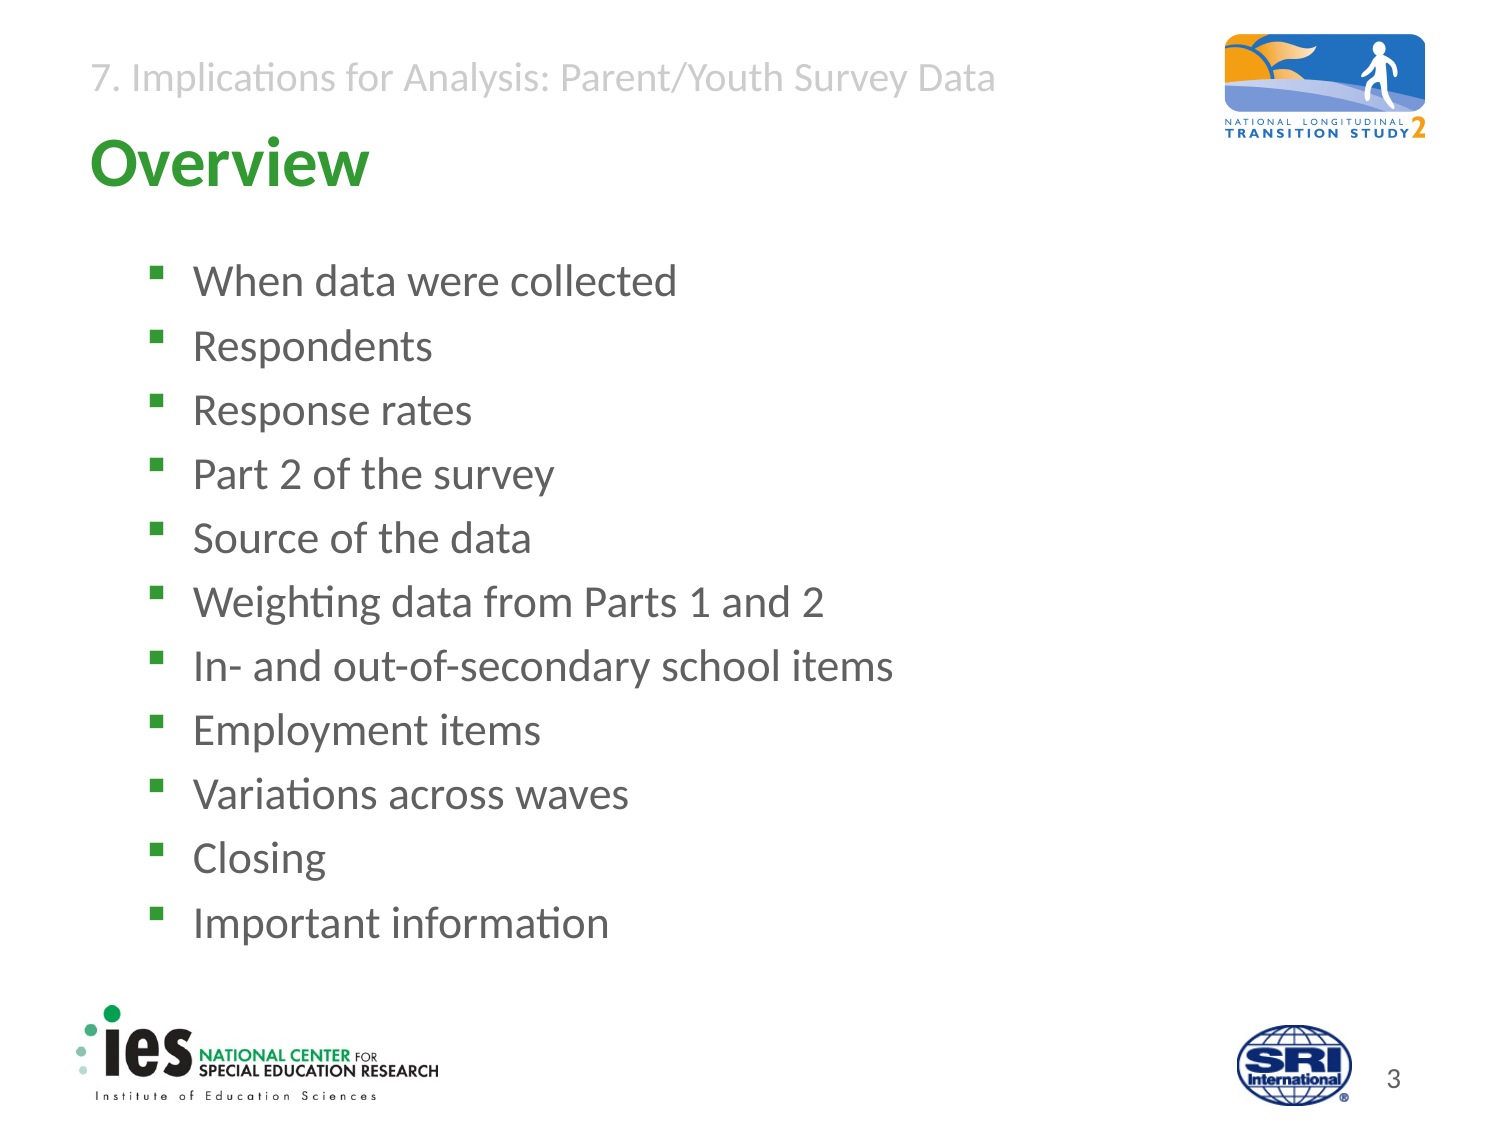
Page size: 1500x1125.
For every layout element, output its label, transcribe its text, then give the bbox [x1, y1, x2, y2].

title Overview [74, 90, 1426, 226]
slide_number 2 [1312, 1051, 1417, 1125]
list When data were collected Respondents Response rates Part 2 of the survey Source of the data Weighting data from Parts 1 and 2 In- and out-of-secondary school items Employment items Variations across waves Closing Important information [74, 243, 1426, 987]
picture [1237, 1025, 1352, 1106]
picture [76, 1005, 438, 1100]
